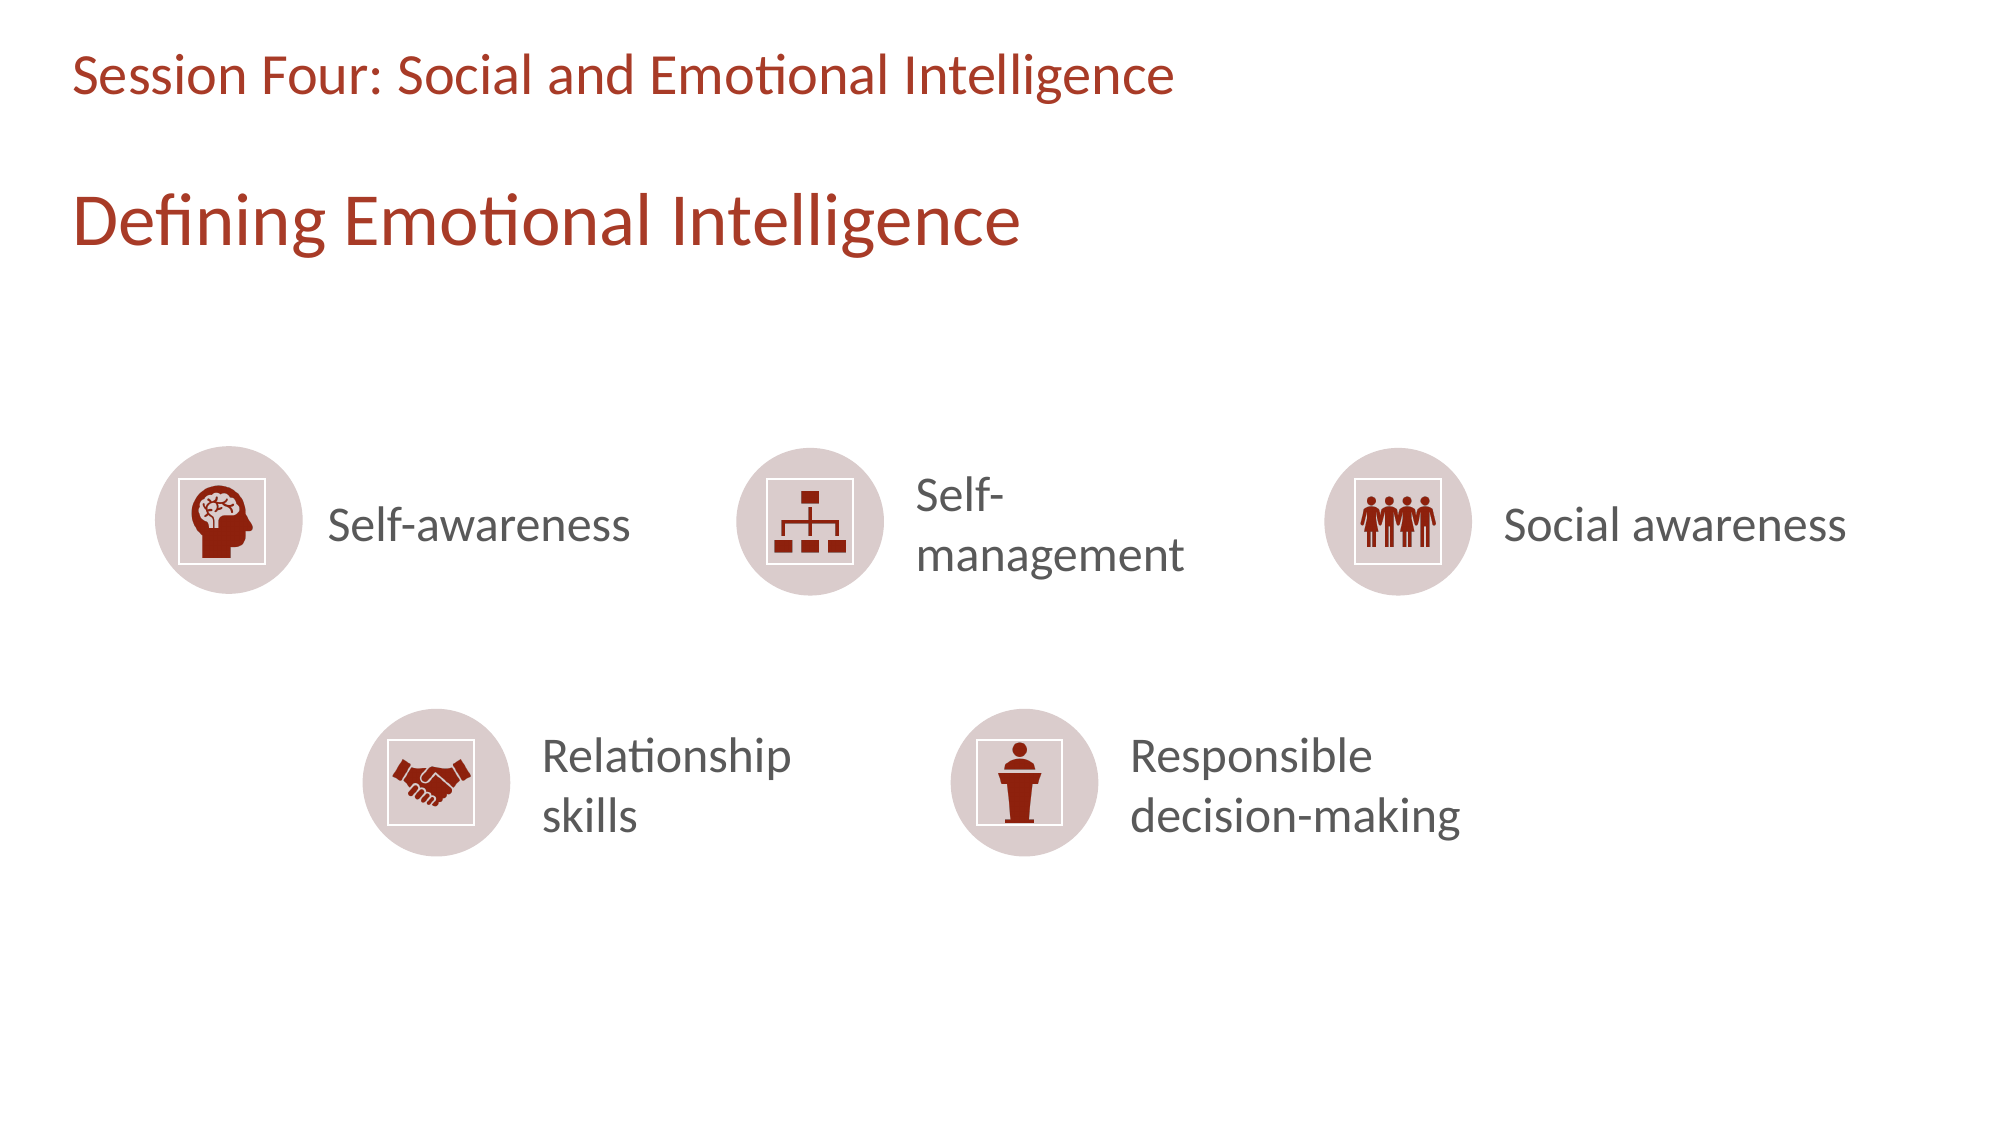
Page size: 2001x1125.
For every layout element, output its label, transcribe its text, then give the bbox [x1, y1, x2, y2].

title Session Four: Social and Emotional Intelligence [57, 36, 1934, 124]
list Defining Emotional Intelligence [57, 172, 1934, 270]
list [130, 318, 1870, 986]
